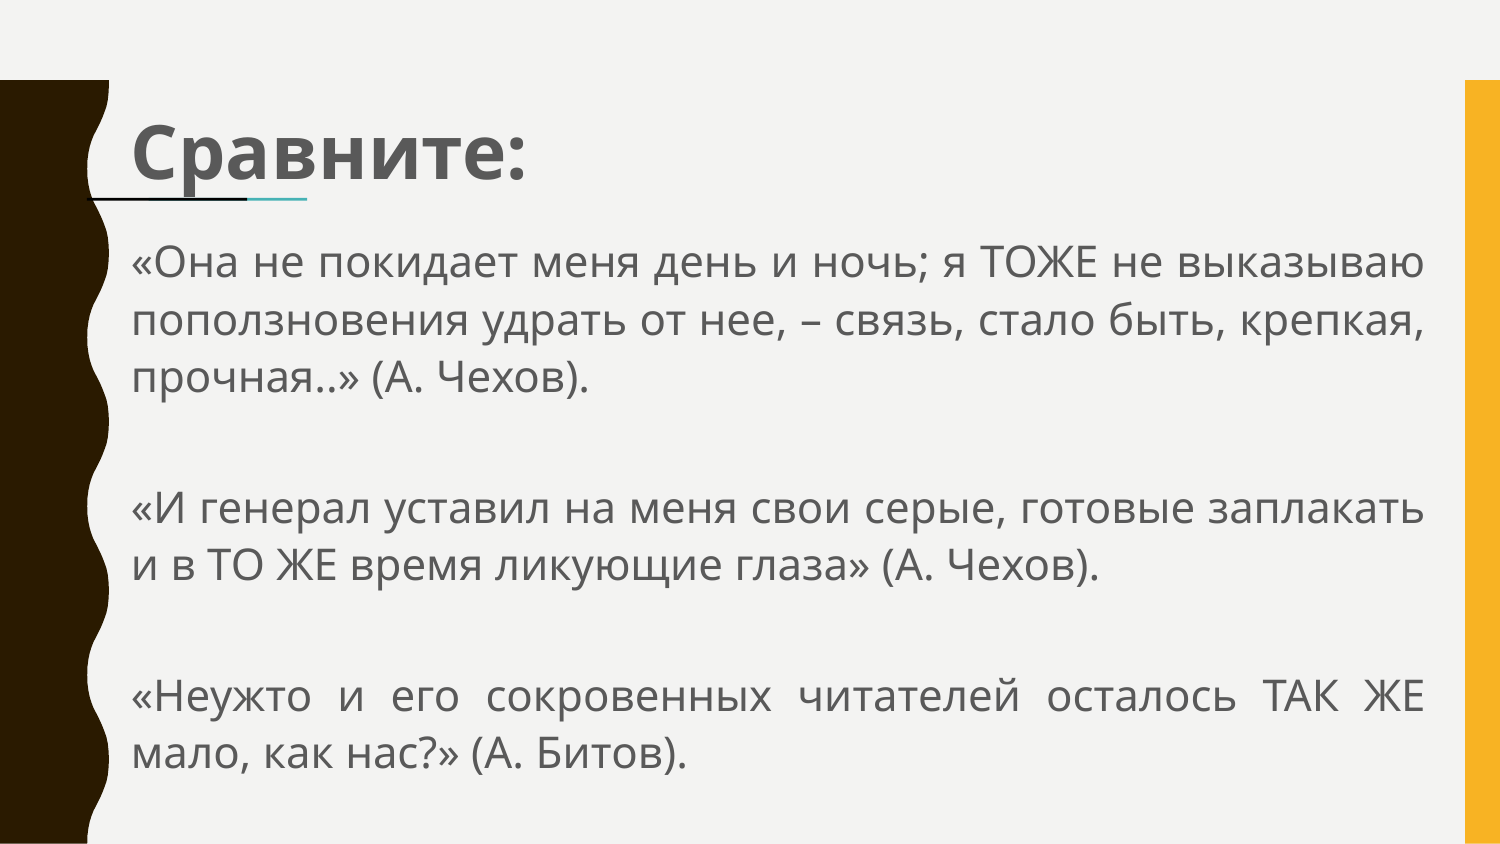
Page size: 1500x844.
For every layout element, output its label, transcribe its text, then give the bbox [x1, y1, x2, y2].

title Сравните: [119, 90, 1381, 178]
list «Она не покидает меня день и ночь; я ТОЖЕ не выказываю поползновения удрать от нее, – связь, стало быть, крепкая, прочная..» (А. Чехов). «И генерал уставил на меня свои серые, готовые заплакать и в ТО ЖЕ время ликующие глаза» (А. Чехов). «Неужто и его сокровенных читателей осталось ТАК ЖЕ мало, как нас?» (А. Битов). [119, 223, 1438, 785]
